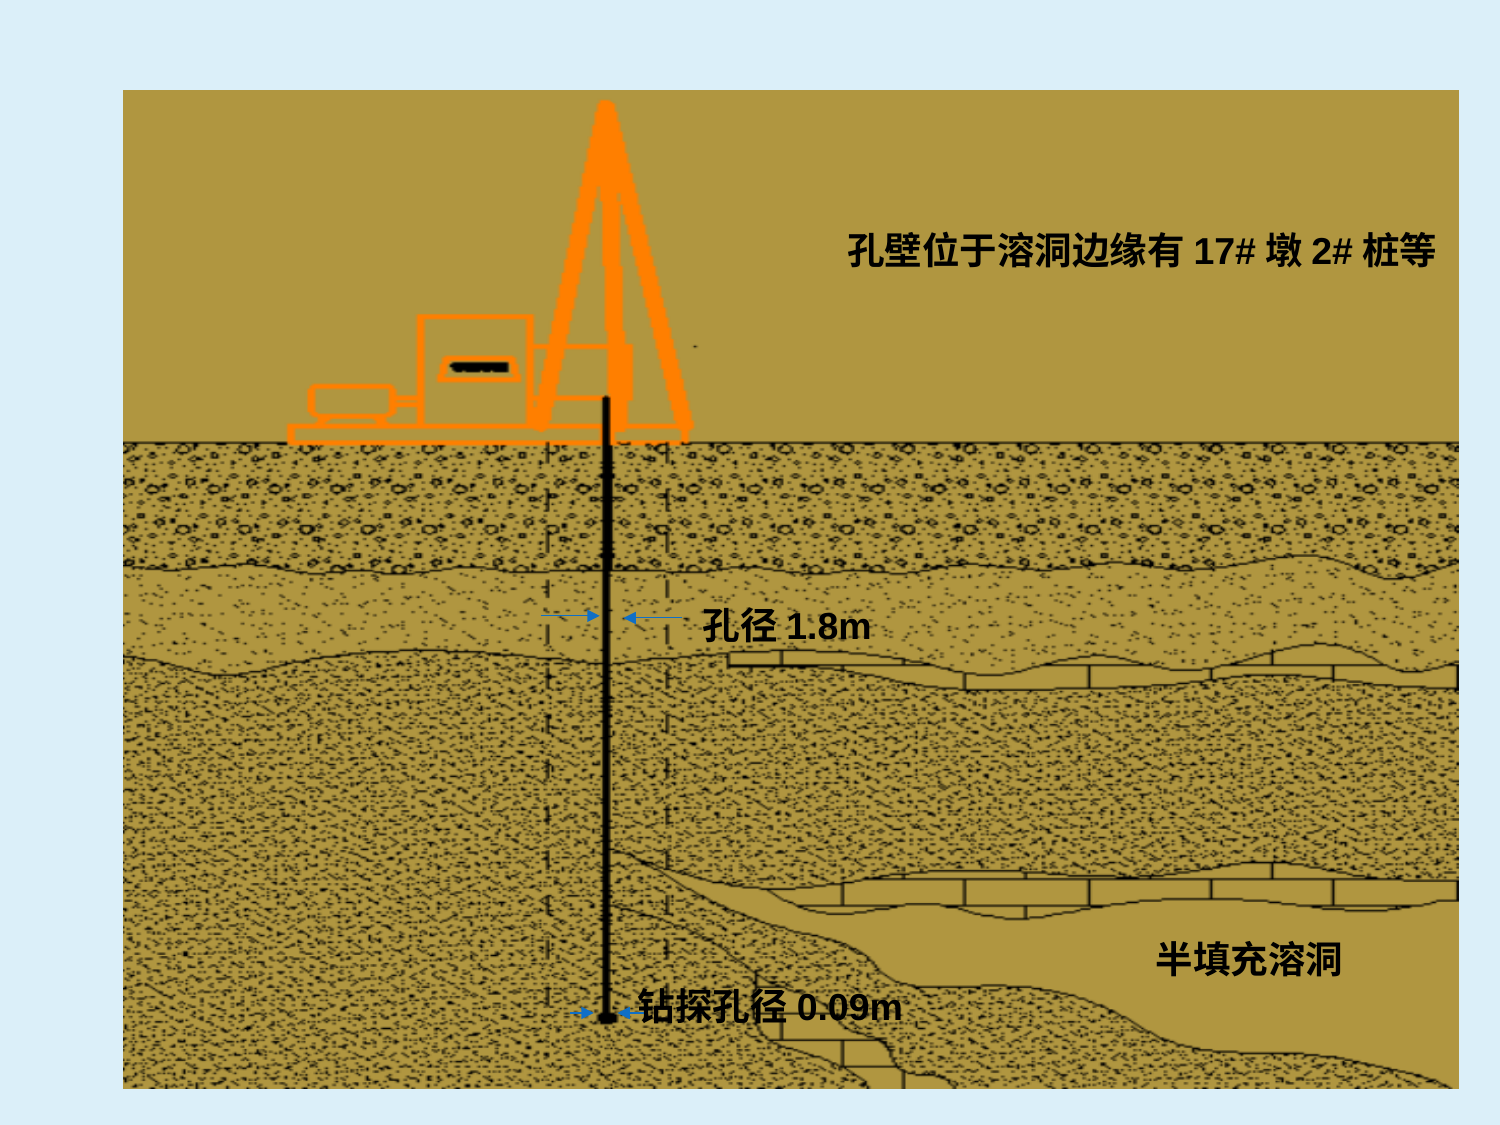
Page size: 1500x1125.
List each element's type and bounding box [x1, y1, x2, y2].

picture [123, 90, 1459, 1089]
